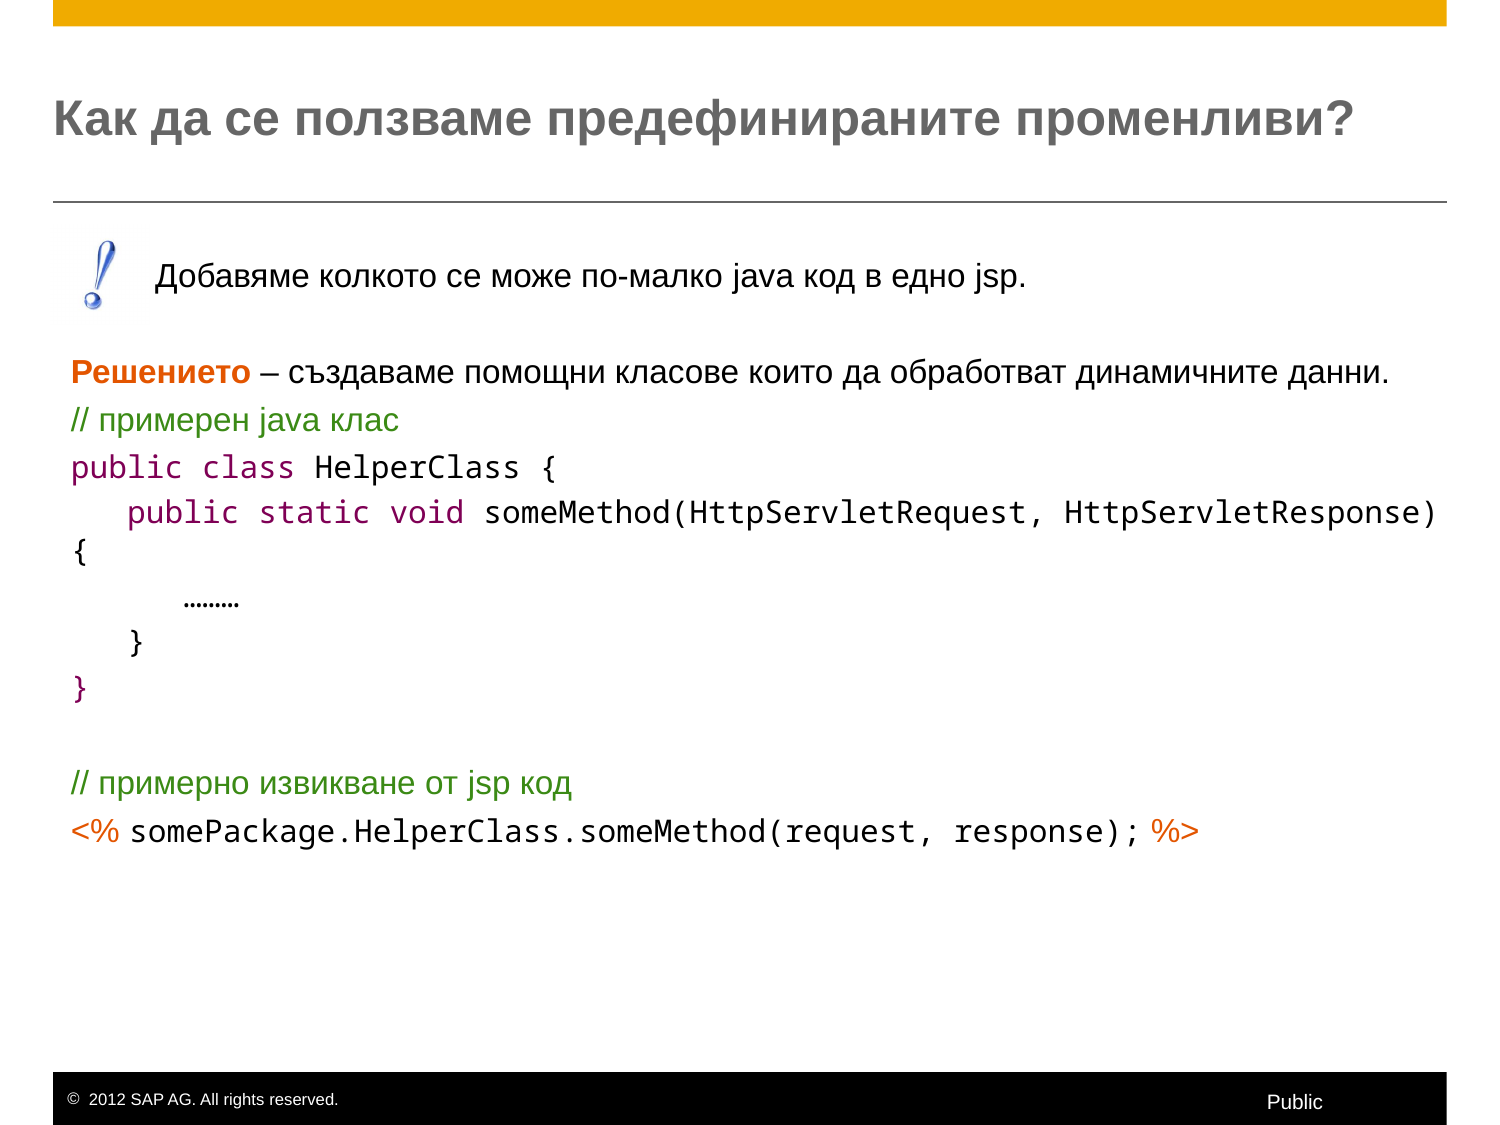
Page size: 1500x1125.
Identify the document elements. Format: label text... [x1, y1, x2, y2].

title Как да се ползваме предефинираните променливи? [53, 53, 1447, 178]
list Добавяме колкото се може по-малко java код в едно jsp. Решението – създаваме помощни класове които да обработват динамичните данни. // примерен java клас public class HelperClass { public static void someMethod(HttpServletRequest, HttpServletResponse) { ……… } } // примерно извикване от jsp код <% somePackage.HelperClass.someMethod(request, response); %> [56, 253, 1450, 975]
picture [49, 224, 151, 326]
